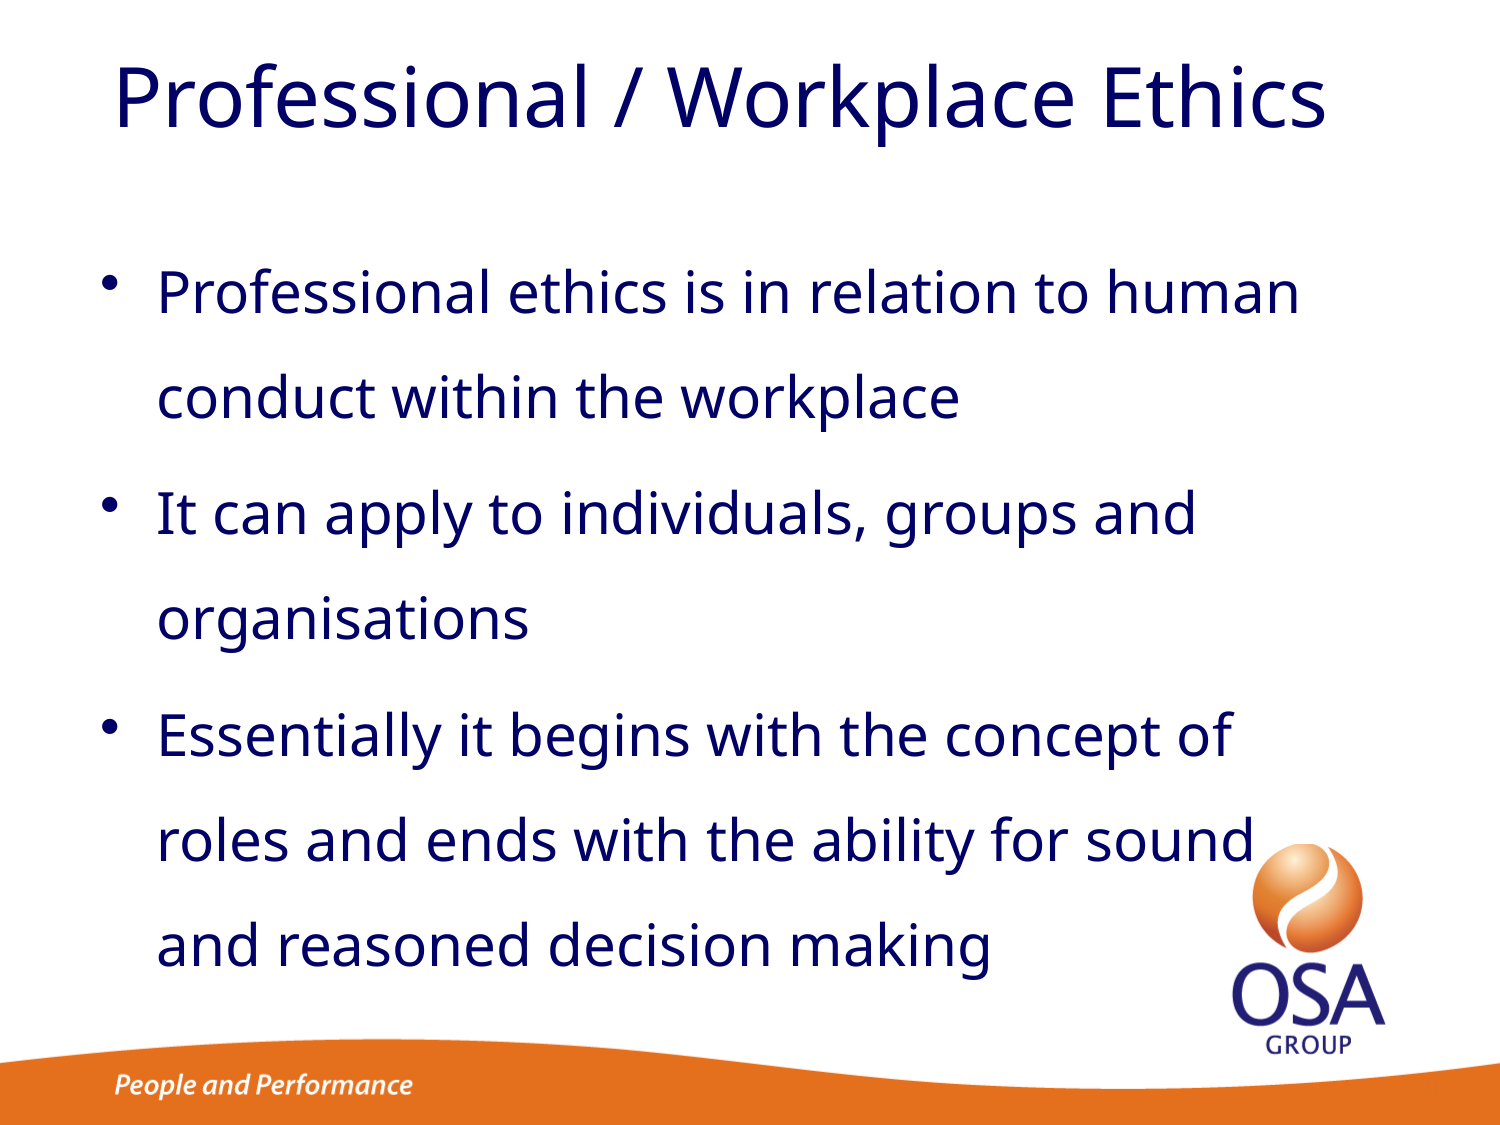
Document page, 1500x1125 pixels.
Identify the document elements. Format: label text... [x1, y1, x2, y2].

title Professional / Workplace Ethics [111, 0, 1388, 188]
picture [0, 844, 1500, 1125]
text_box 9 [1298, 1050, 1441, 1104]
list Professional ethics is in relation to human conduct within the workplace It can apply to individuals, groups and organisations Essentially it begins with the concept of roles and ends with the ability for sound and reasoned decision making [100, 219, 1376, 896]
